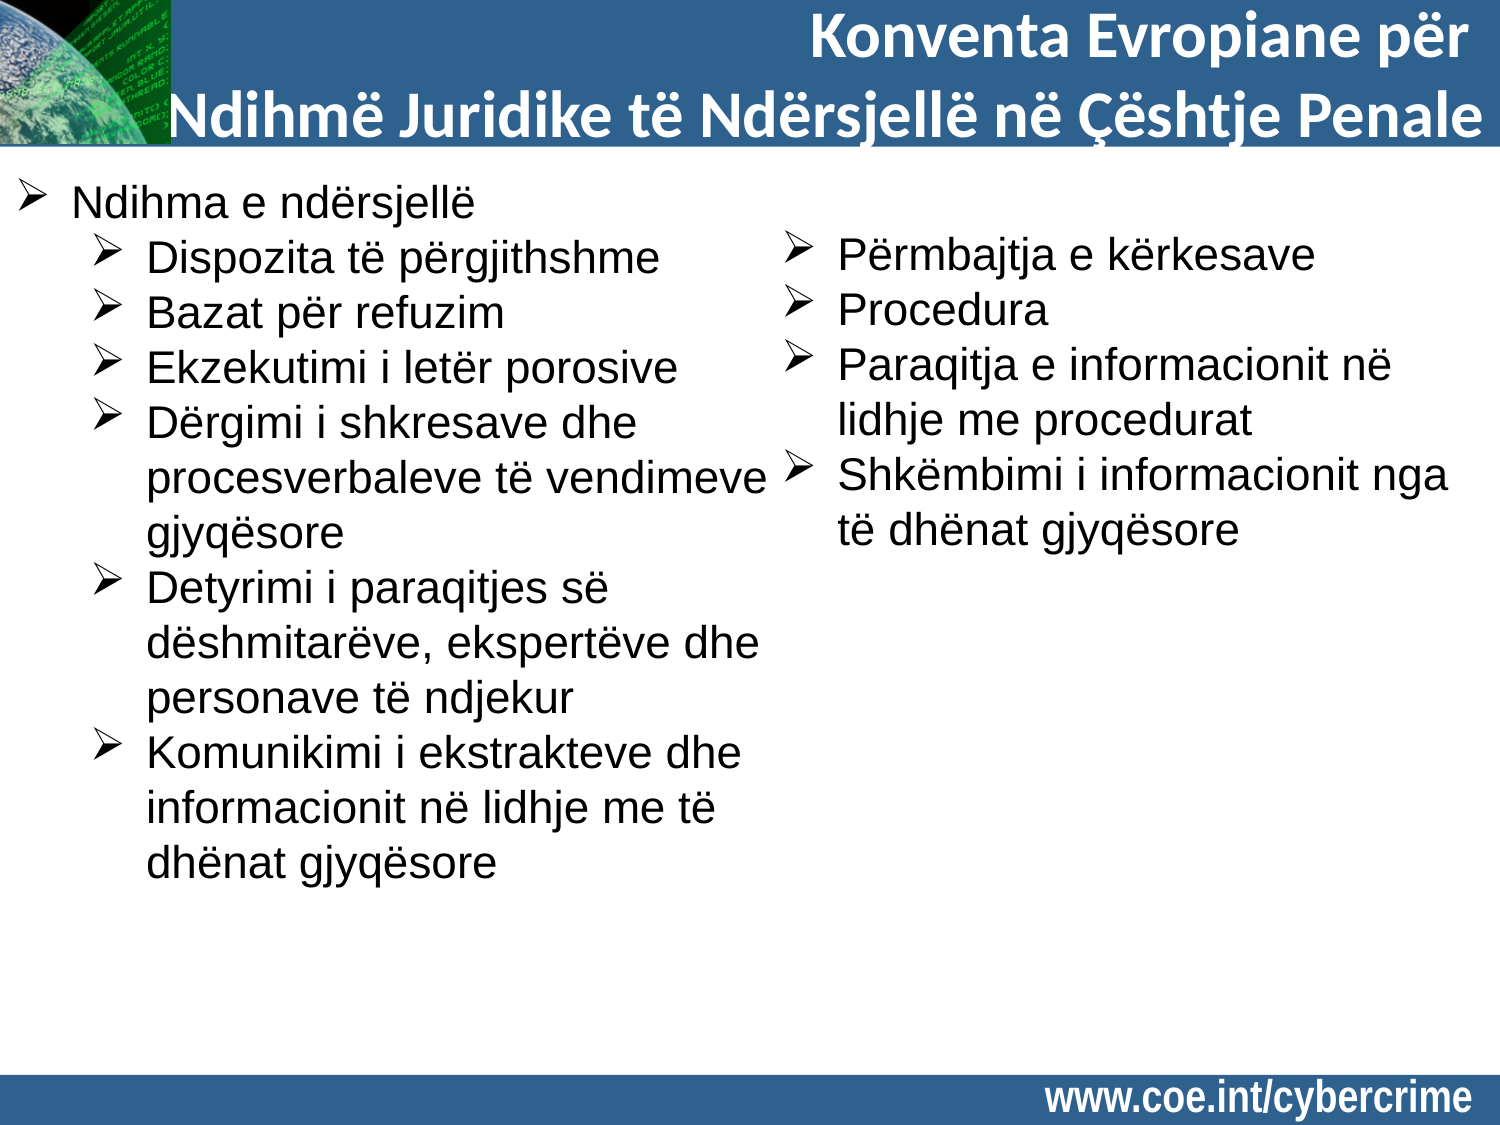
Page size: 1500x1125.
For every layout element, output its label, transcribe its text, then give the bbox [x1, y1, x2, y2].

text_box Ndihma e ndërsjellë Dispozita të përgjithshme Bazat për refuzim Ekzekutimi i letër porosive Dërgimi i shkresave dhe procesverbaleve të vendimeve gjyqësore Detyrimi i paraqitjes së dëshmitarëve, ekspertëve dhe personave të ndjekur Komunikimi i ekstrakteve dhe informacionit në lidhje me të dhënat gjyqësore [0, 165, 809, 1005]
text_box [0, 1073, 1030, 1125]
text_box www.coe.int/cybercrime [1030, 1059, 1500, 1125]
text_box Konventa Evropiane për Ndihmë Juridike të Ndërsjellë në Çështje Penale [173, 0, 1500, 149]
picture [0, 0, 171, 144]
text_box Përmbajtja e kërkesave Procedura Paraqitja e informacionit në lidhje me procedurat Shkëmbimi i informacionit nga të dhënat gjyqësore [691, 162, 1500, 672]
